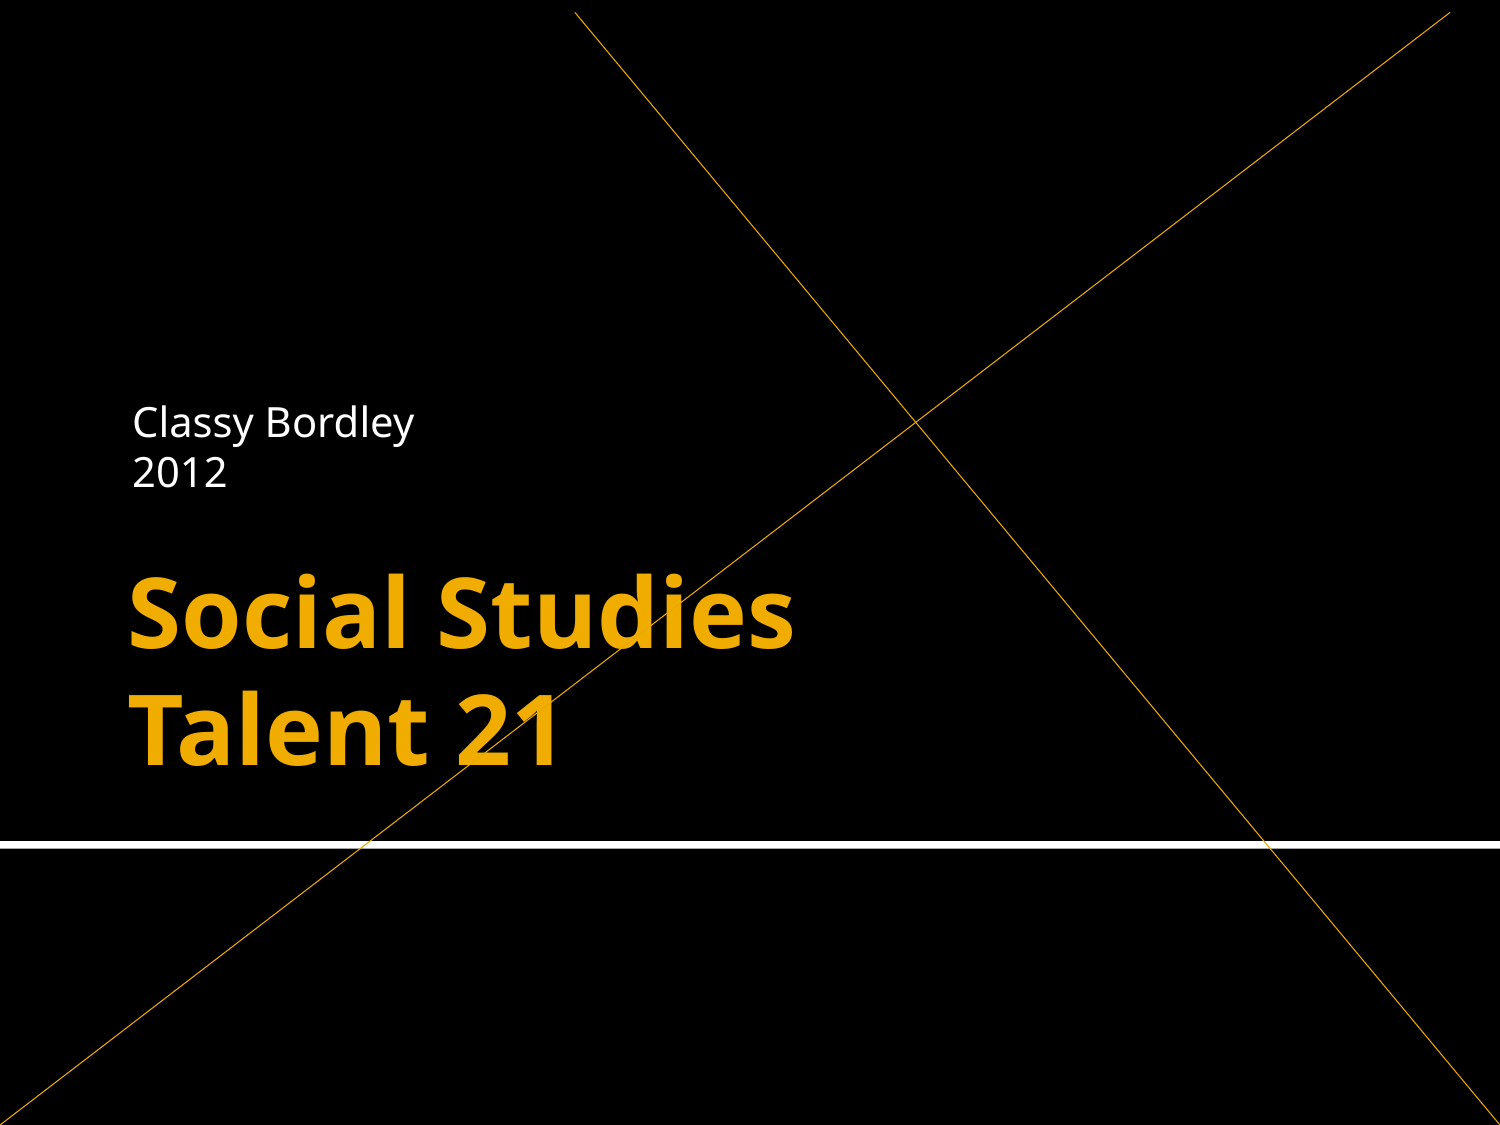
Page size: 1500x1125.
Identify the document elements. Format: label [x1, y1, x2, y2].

text_box [0, 12, 1450, 1125]
text_box [1450, 12, 1500, 1125]
